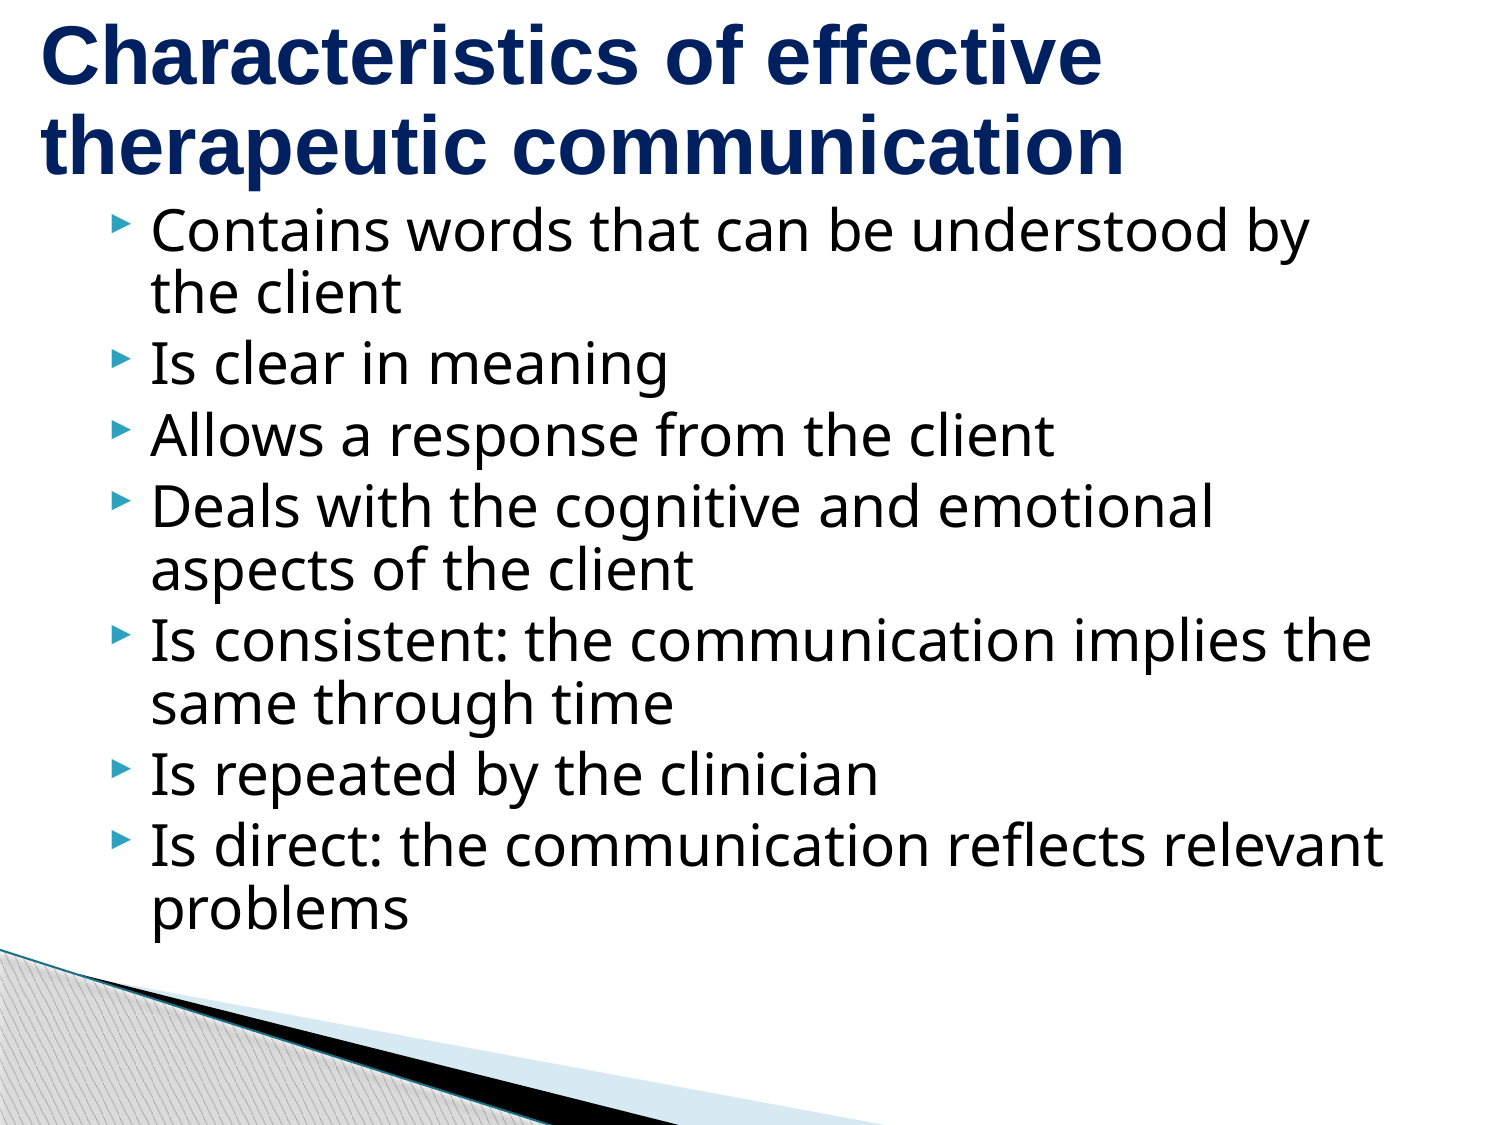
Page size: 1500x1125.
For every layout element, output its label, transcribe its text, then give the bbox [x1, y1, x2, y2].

text_box Characteristics of effective therapeutic communication [25, 5, 1476, 201]
list Contains words that can be understood by the client Is clear in meaning Allows a response from the client Deals with the cognitive and emotional aspects of the client Is consistent: the communication implies the same through time Is repeated by the clinician Is direct: the communication reflects relevant problems [75, 201, 1426, 1068]
